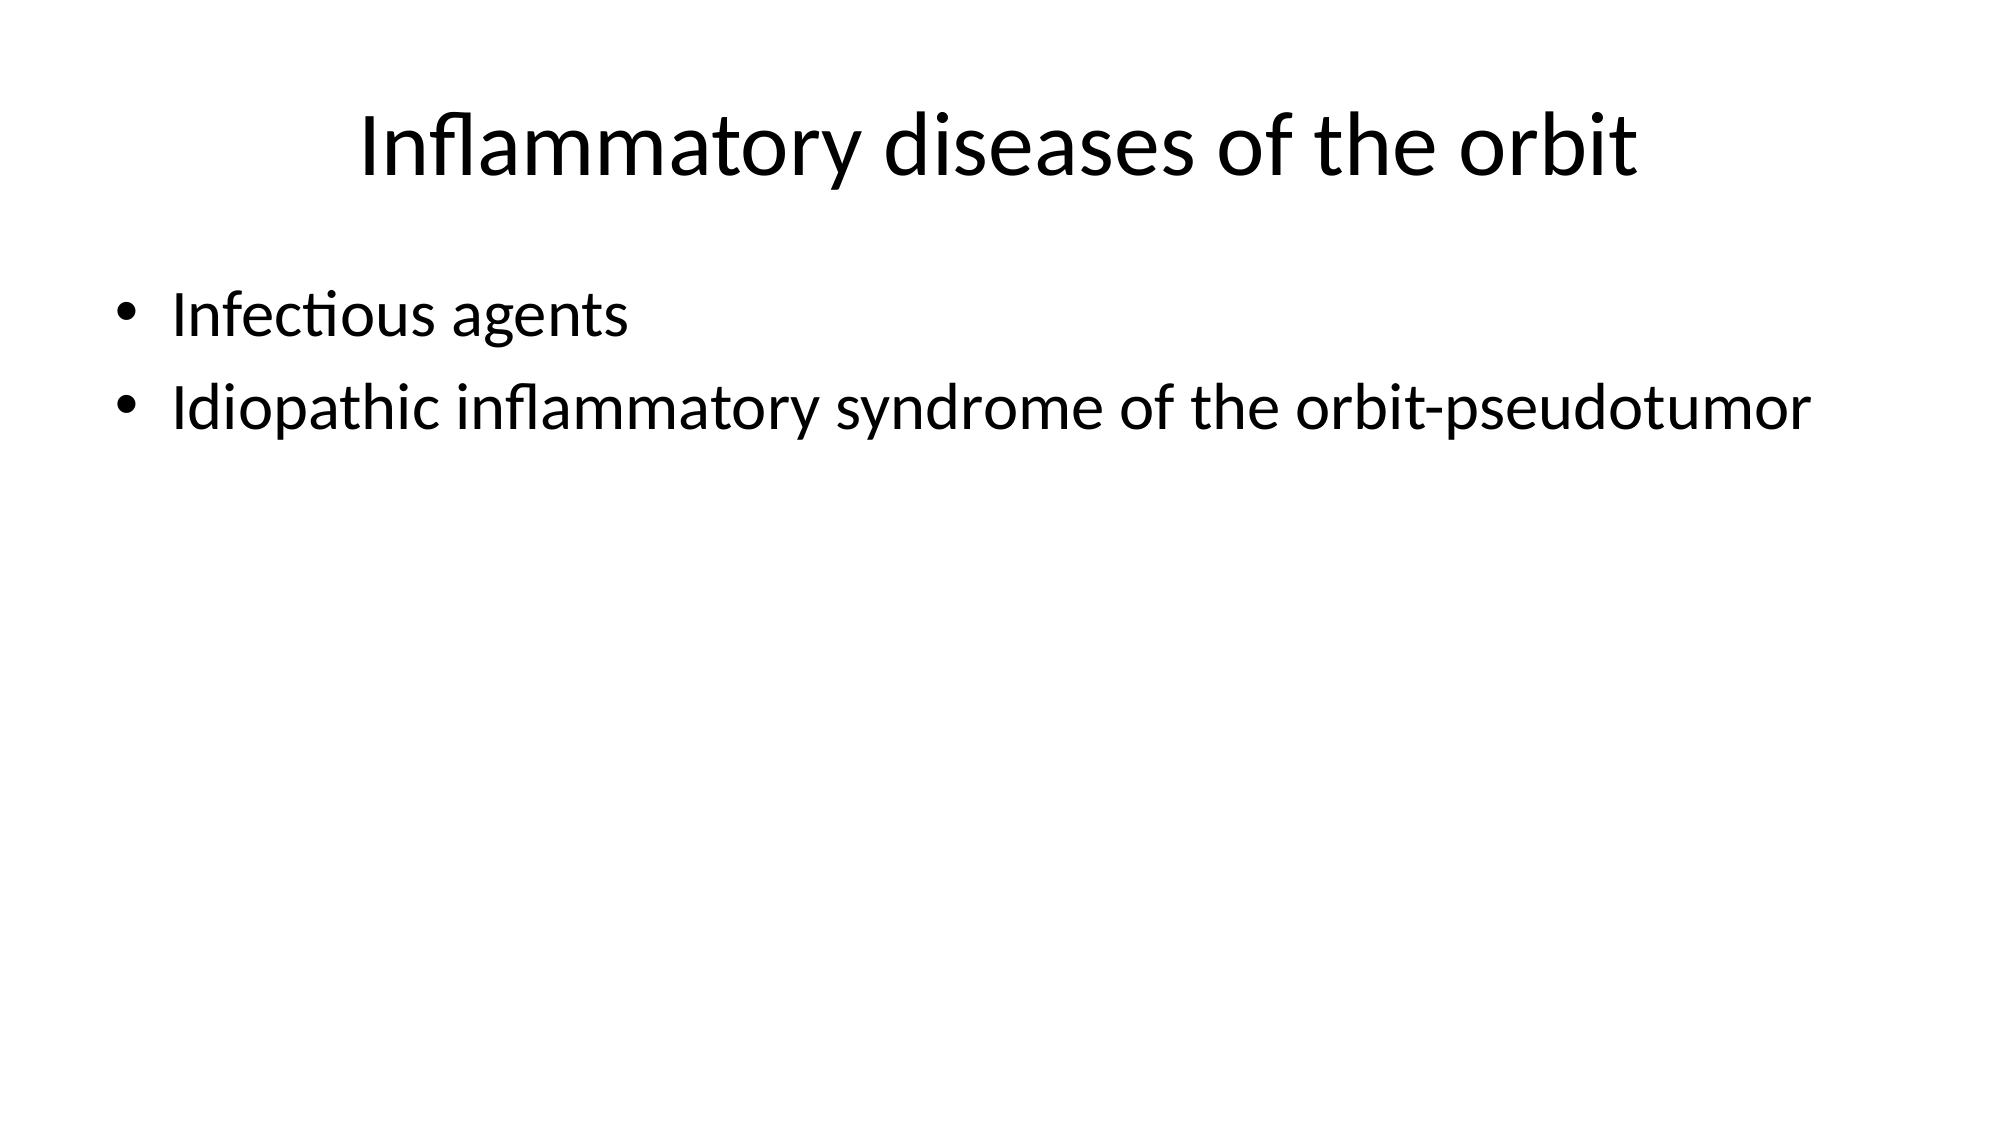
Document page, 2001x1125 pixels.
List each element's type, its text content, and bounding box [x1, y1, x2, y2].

title Inflammatory diseases of the orbit [99, 45, 1900, 233]
list Infectious agents Idiopathic inflammatory syndrome of the orbit-pseudotumor [99, 262, 1900, 1005]
